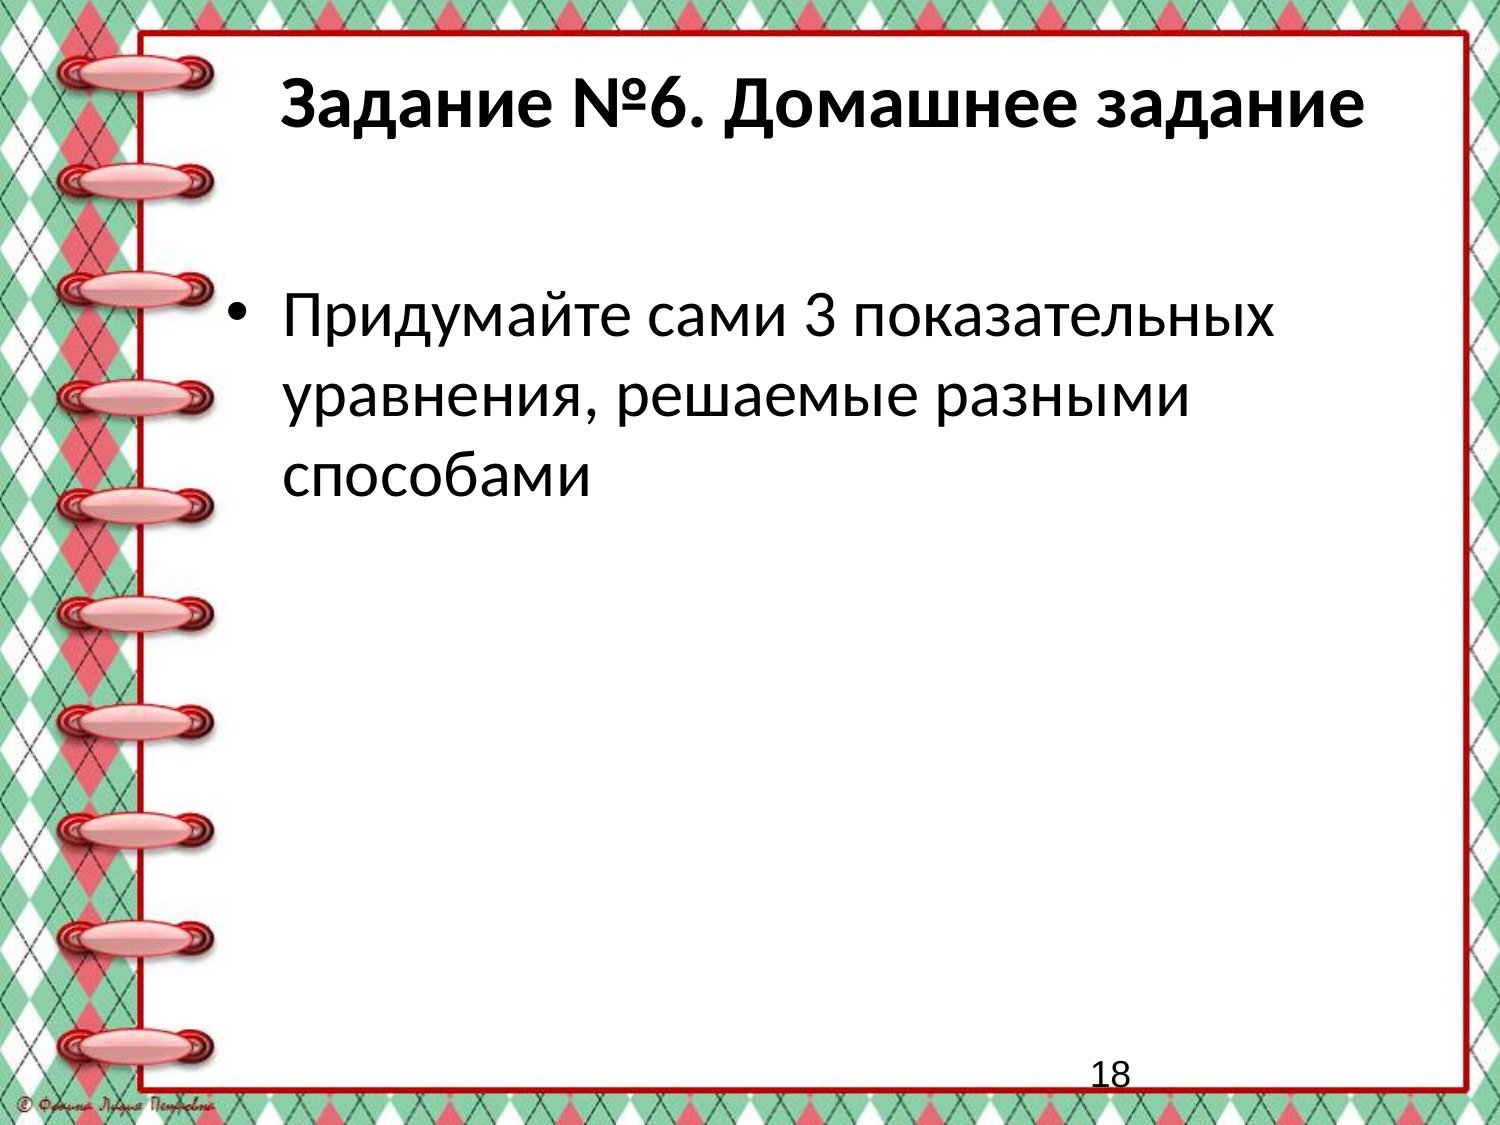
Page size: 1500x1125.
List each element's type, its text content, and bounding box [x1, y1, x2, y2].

picture [0, 0, 1500, 1125]
slide_number 18 [1074, 1042, 1425, 1103]
list Придумайте сами 3 показательных уравнения, решаемые разными способами [210, 262, 1425, 1005]
title Задание №6. Домашнее задание [222, 45, 1425, 233]
